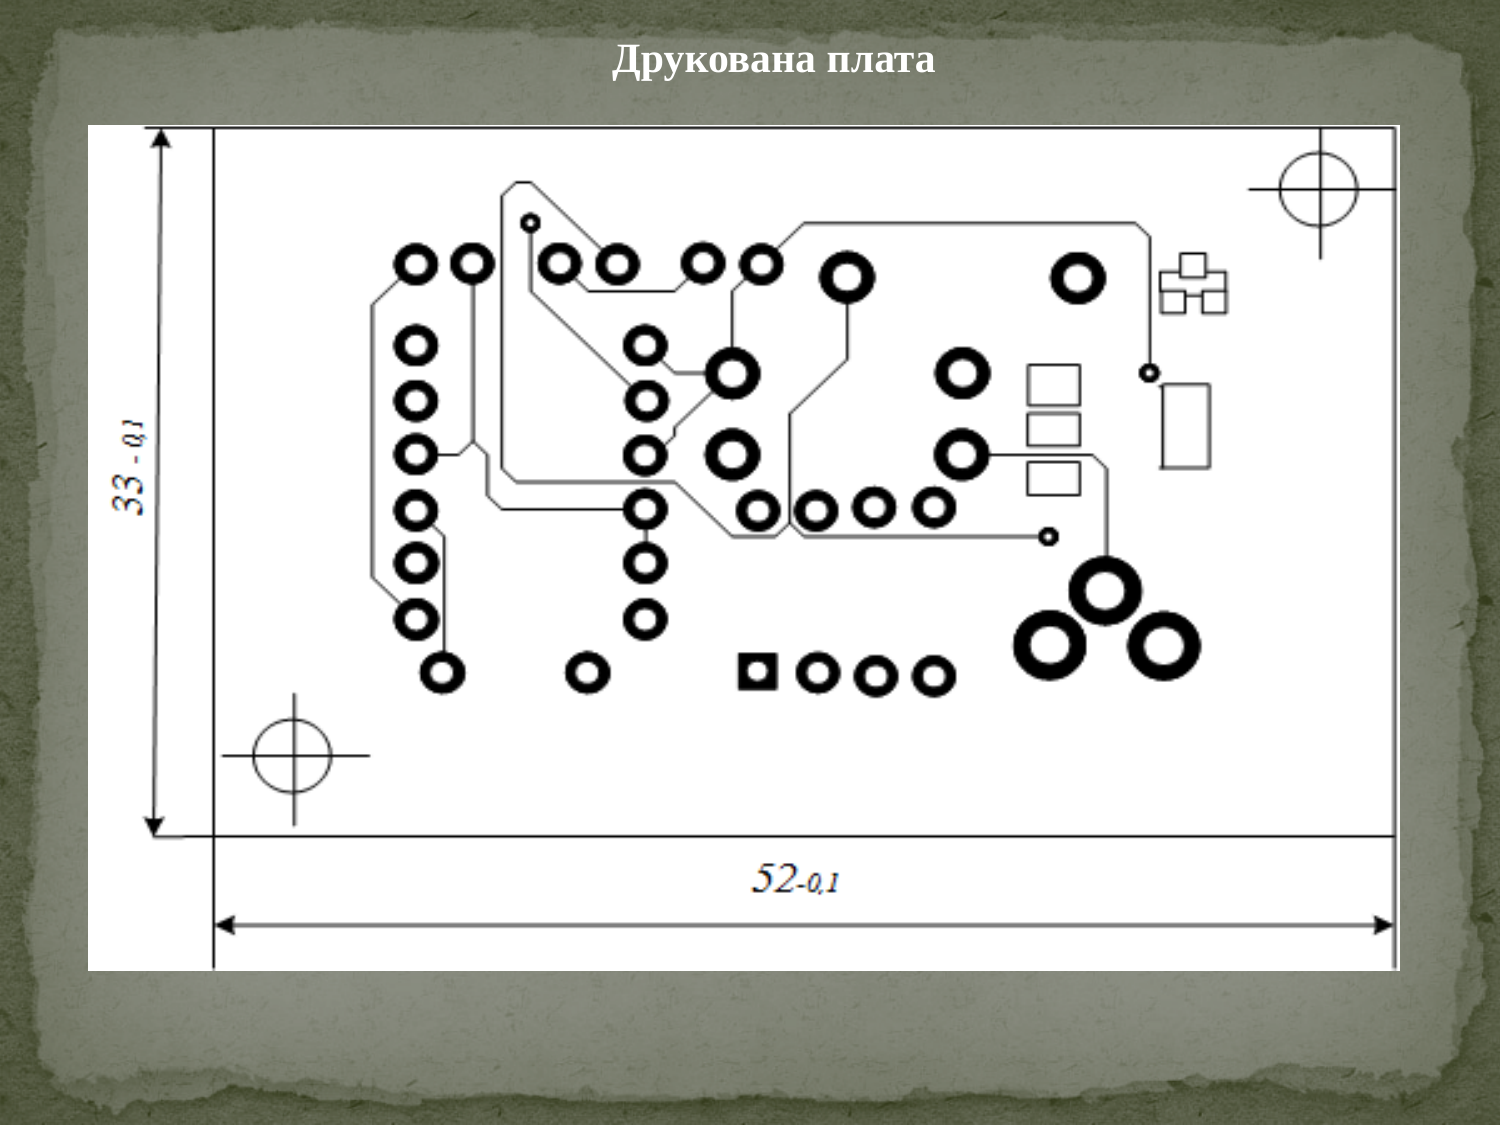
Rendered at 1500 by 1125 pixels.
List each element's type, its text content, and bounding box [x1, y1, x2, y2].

picture [88, 125, 1400, 971]
text_box Друкована плата [187, 23, 1371, 89]
